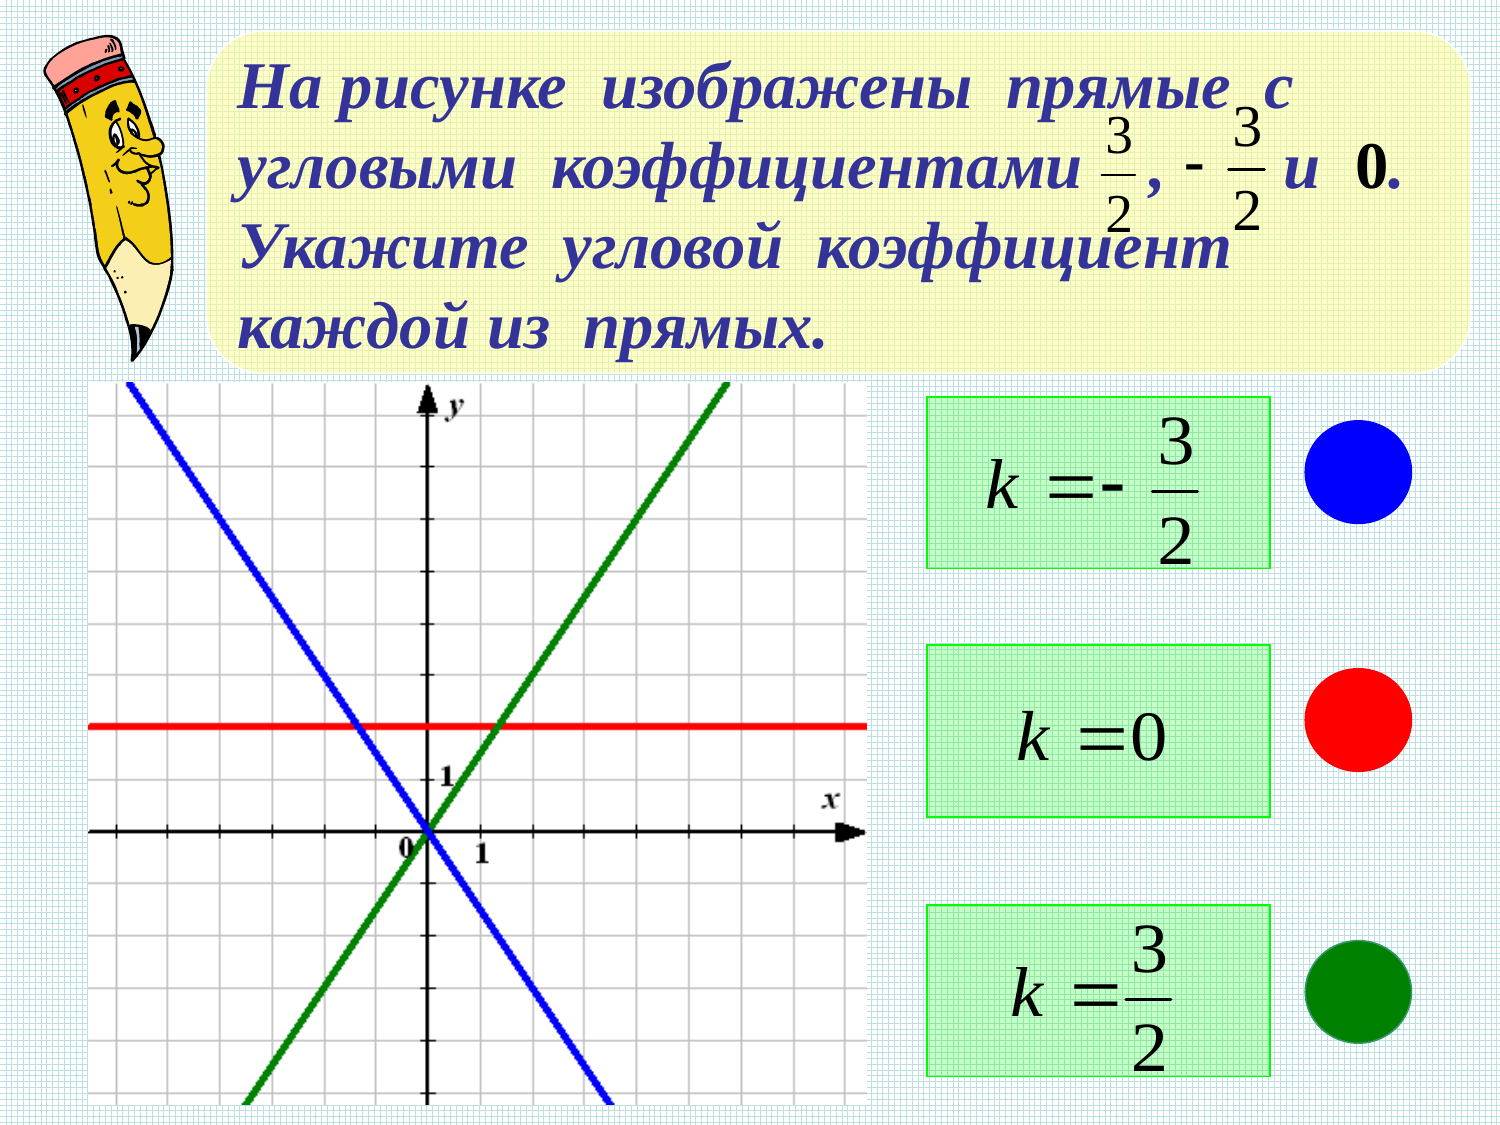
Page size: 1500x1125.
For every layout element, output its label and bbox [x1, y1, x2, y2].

text_box [926, 644, 1271, 818]
text_box [1305, 420, 1412, 524]
text_box [1305, 940, 1412, 1044]
text_box [926, 396, 1271, 580]
text_box [926, 904, 1271, 1088]
text_box [1305, 668, 1412, 772]
list [88, 382, 869, 1107]
text_box [206, 30, 1471, 374]
picture [40, 30, 174, 362]
